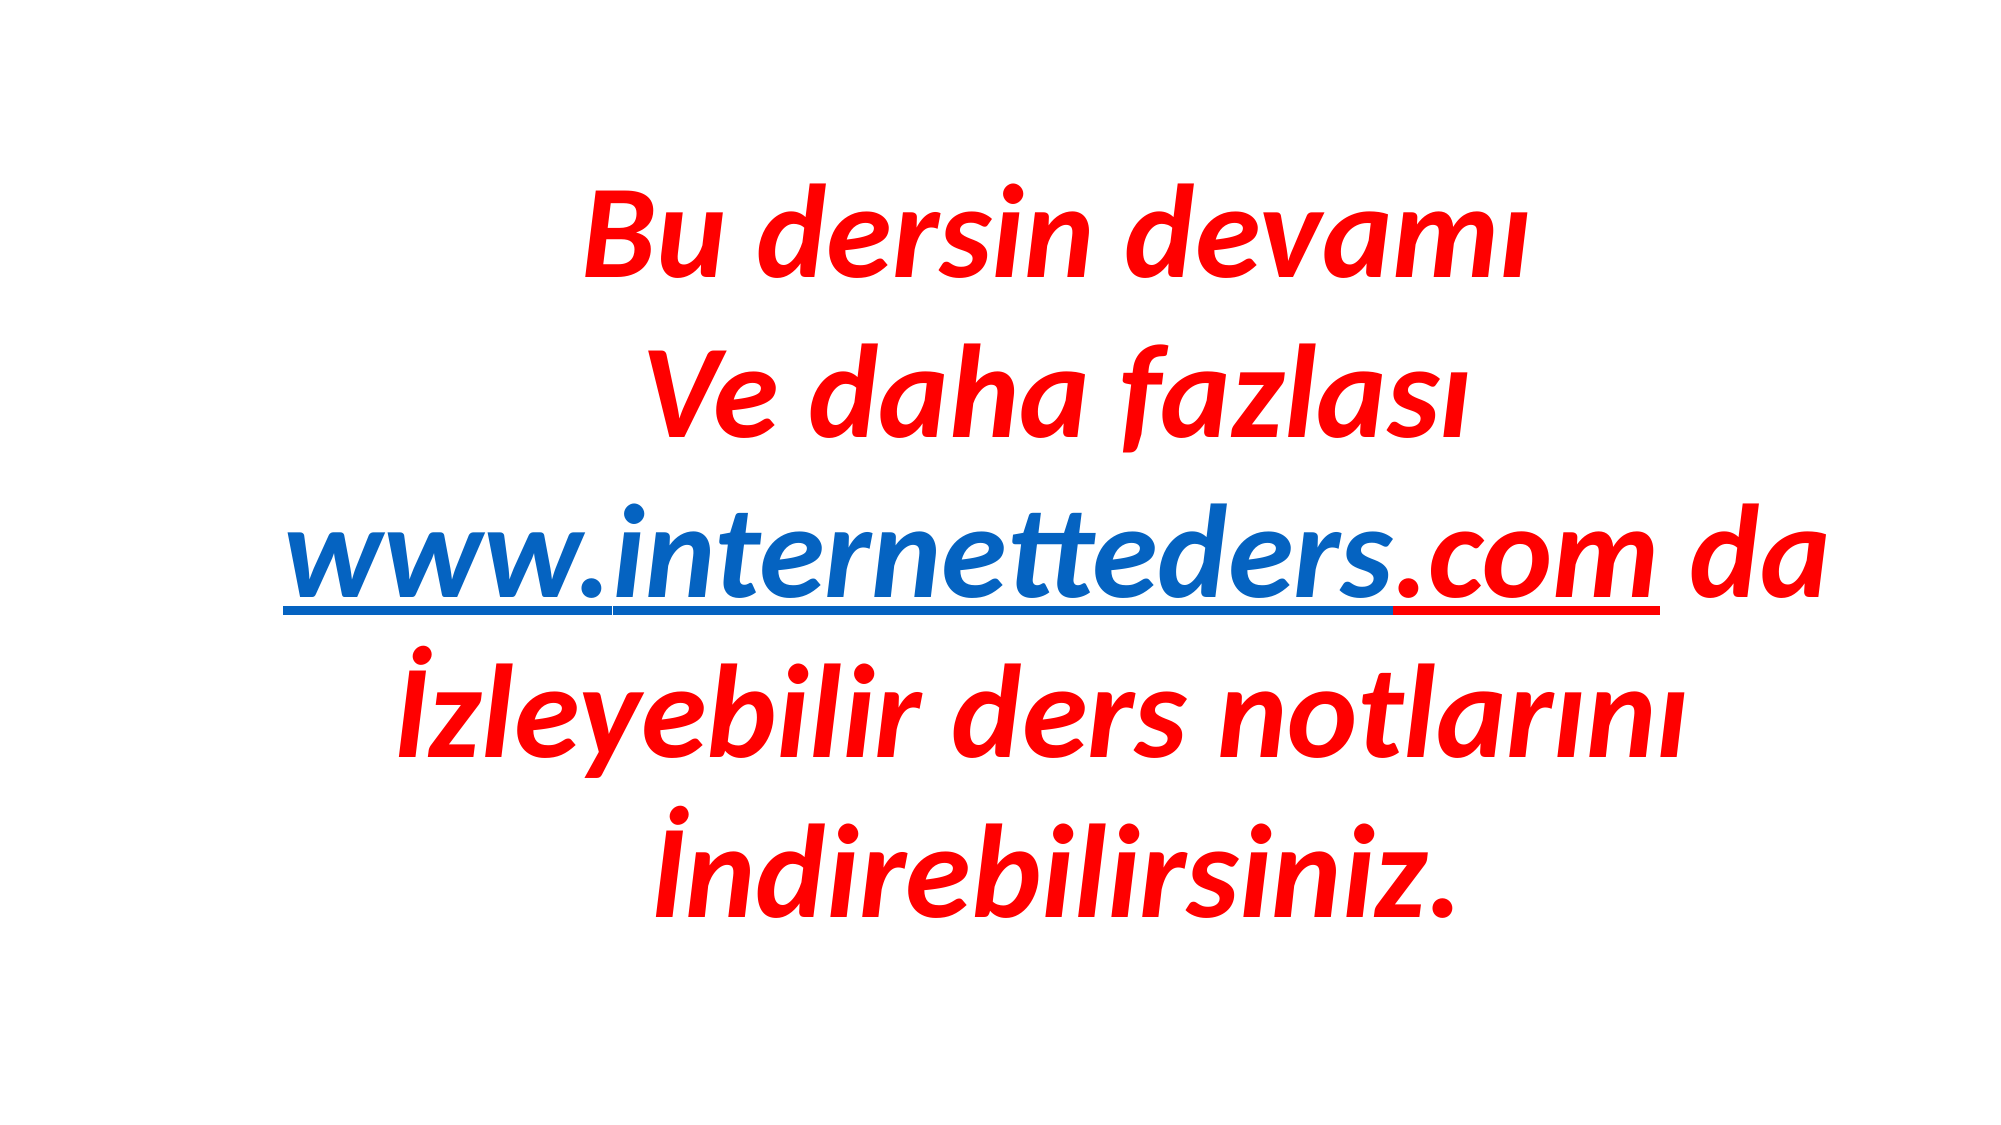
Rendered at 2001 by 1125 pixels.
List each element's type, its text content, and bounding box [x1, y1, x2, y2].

text_box Bu dersin devamı Ve daha fazlası www.internetteders.com da İzleyebilir ders notlarını İndirebilirsiniz. [111, 137, 2000, 952]
